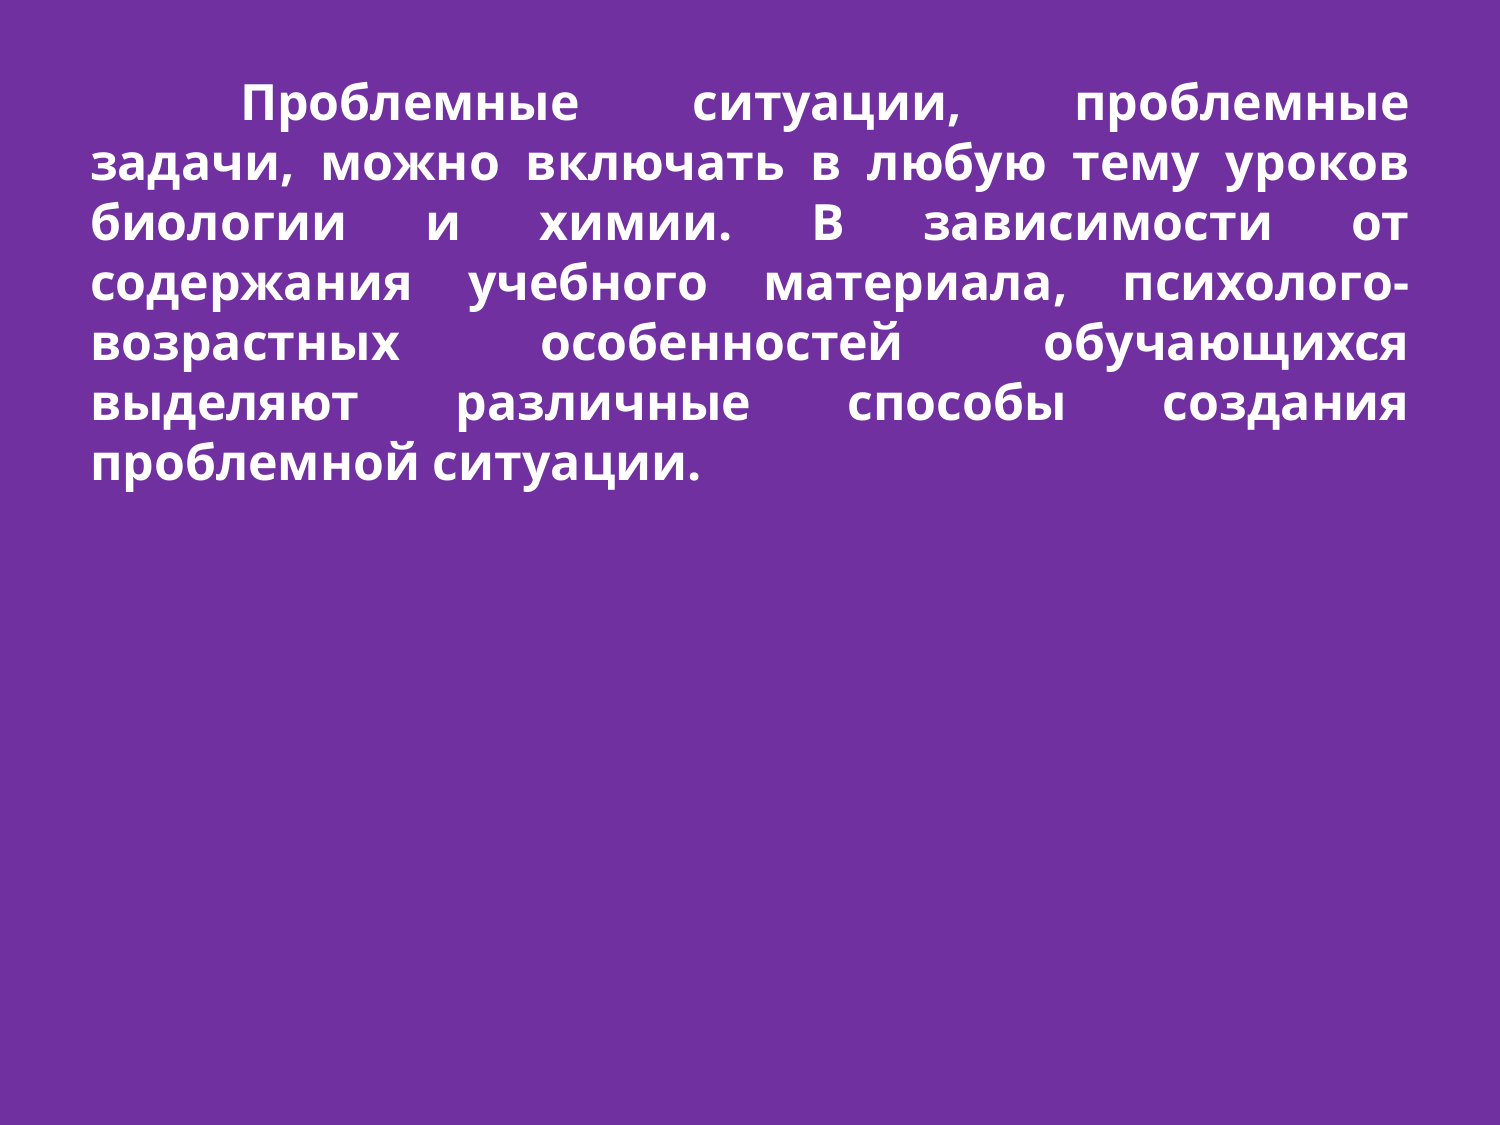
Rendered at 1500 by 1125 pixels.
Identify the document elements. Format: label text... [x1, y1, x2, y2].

title Проблемные ситуации, проблемные задачи, можно включать в любую тему уроков биологии и химии. В зависимости от содержания учебного материала, психолого- возрастных особенностей обучающихся выделяют различные способы создания проблемной ситуации. [75, 45, 1425, 516]
